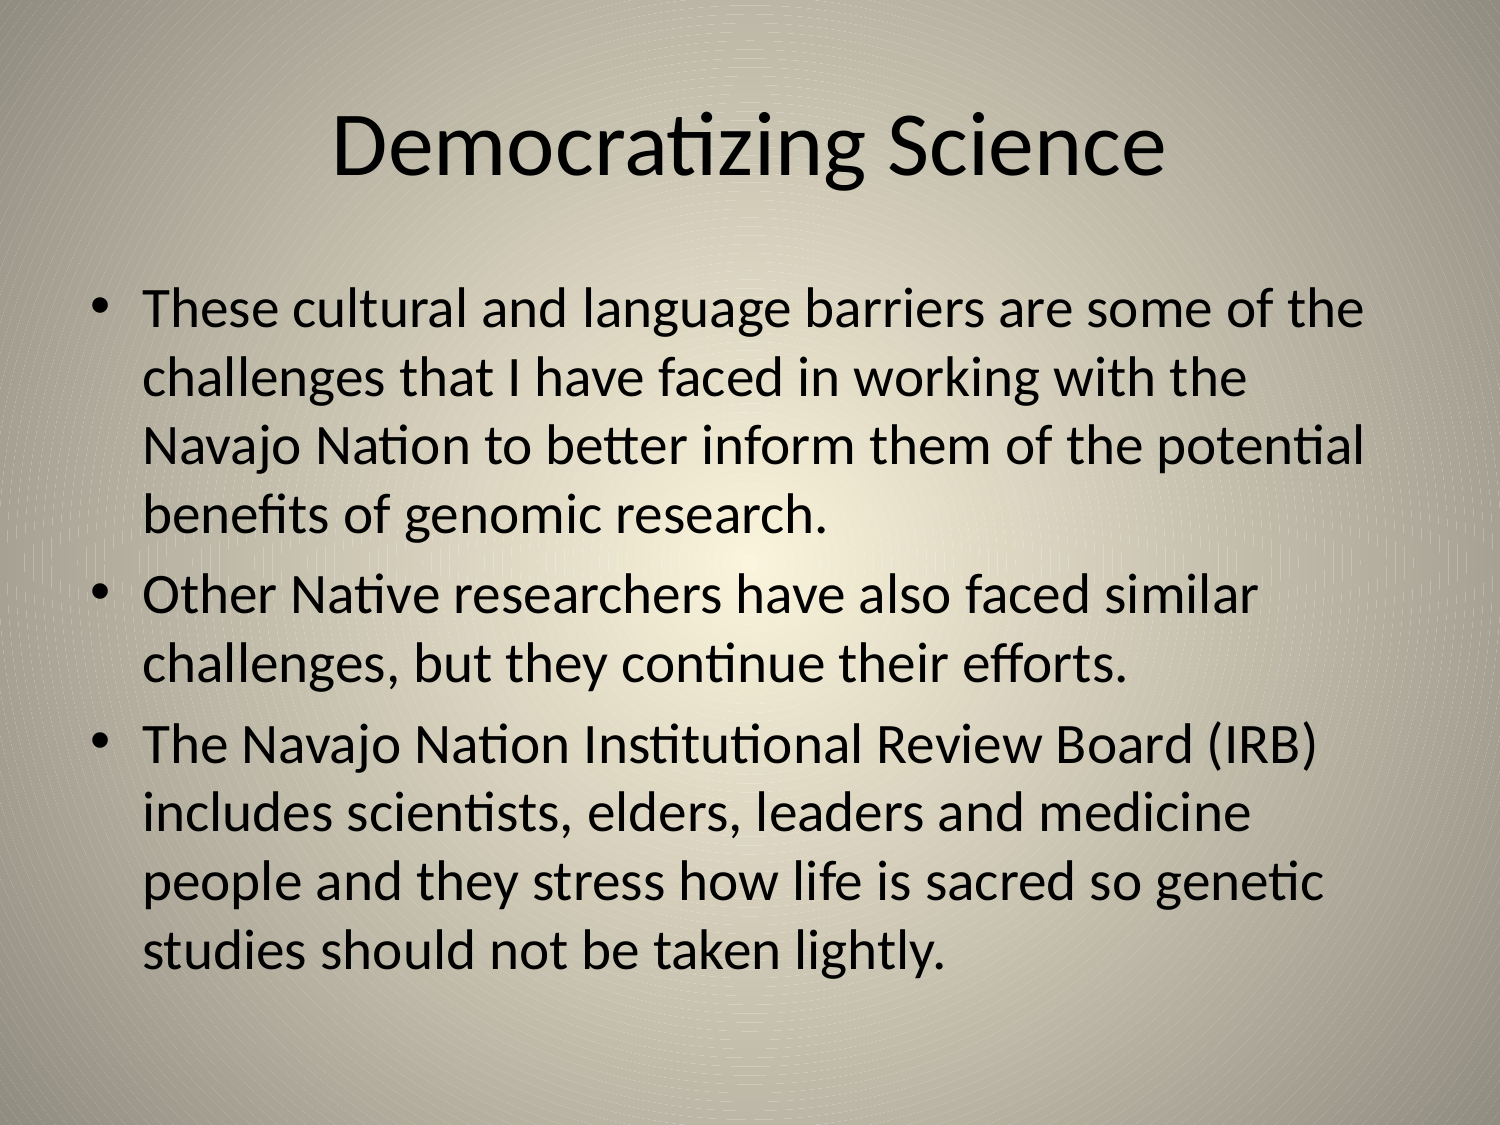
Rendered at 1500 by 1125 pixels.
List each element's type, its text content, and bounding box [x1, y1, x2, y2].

list These cultural and language barriers are some of the challenges that I have faced in working with the Navajo Nation to better inform them of the potential benefits of genomic research. Other Native researchers have also faced similar challenges, but they continue their efforts. The Navajo Nation Institutional Review Board (IRB) includes scientists, elders, leaders and medicine people and they stress how life is sacred so genetic studies should not be taken lightly. [75, 262, 1425, 1005]
title Democratizing Science [75, 45, 1425, 233]
